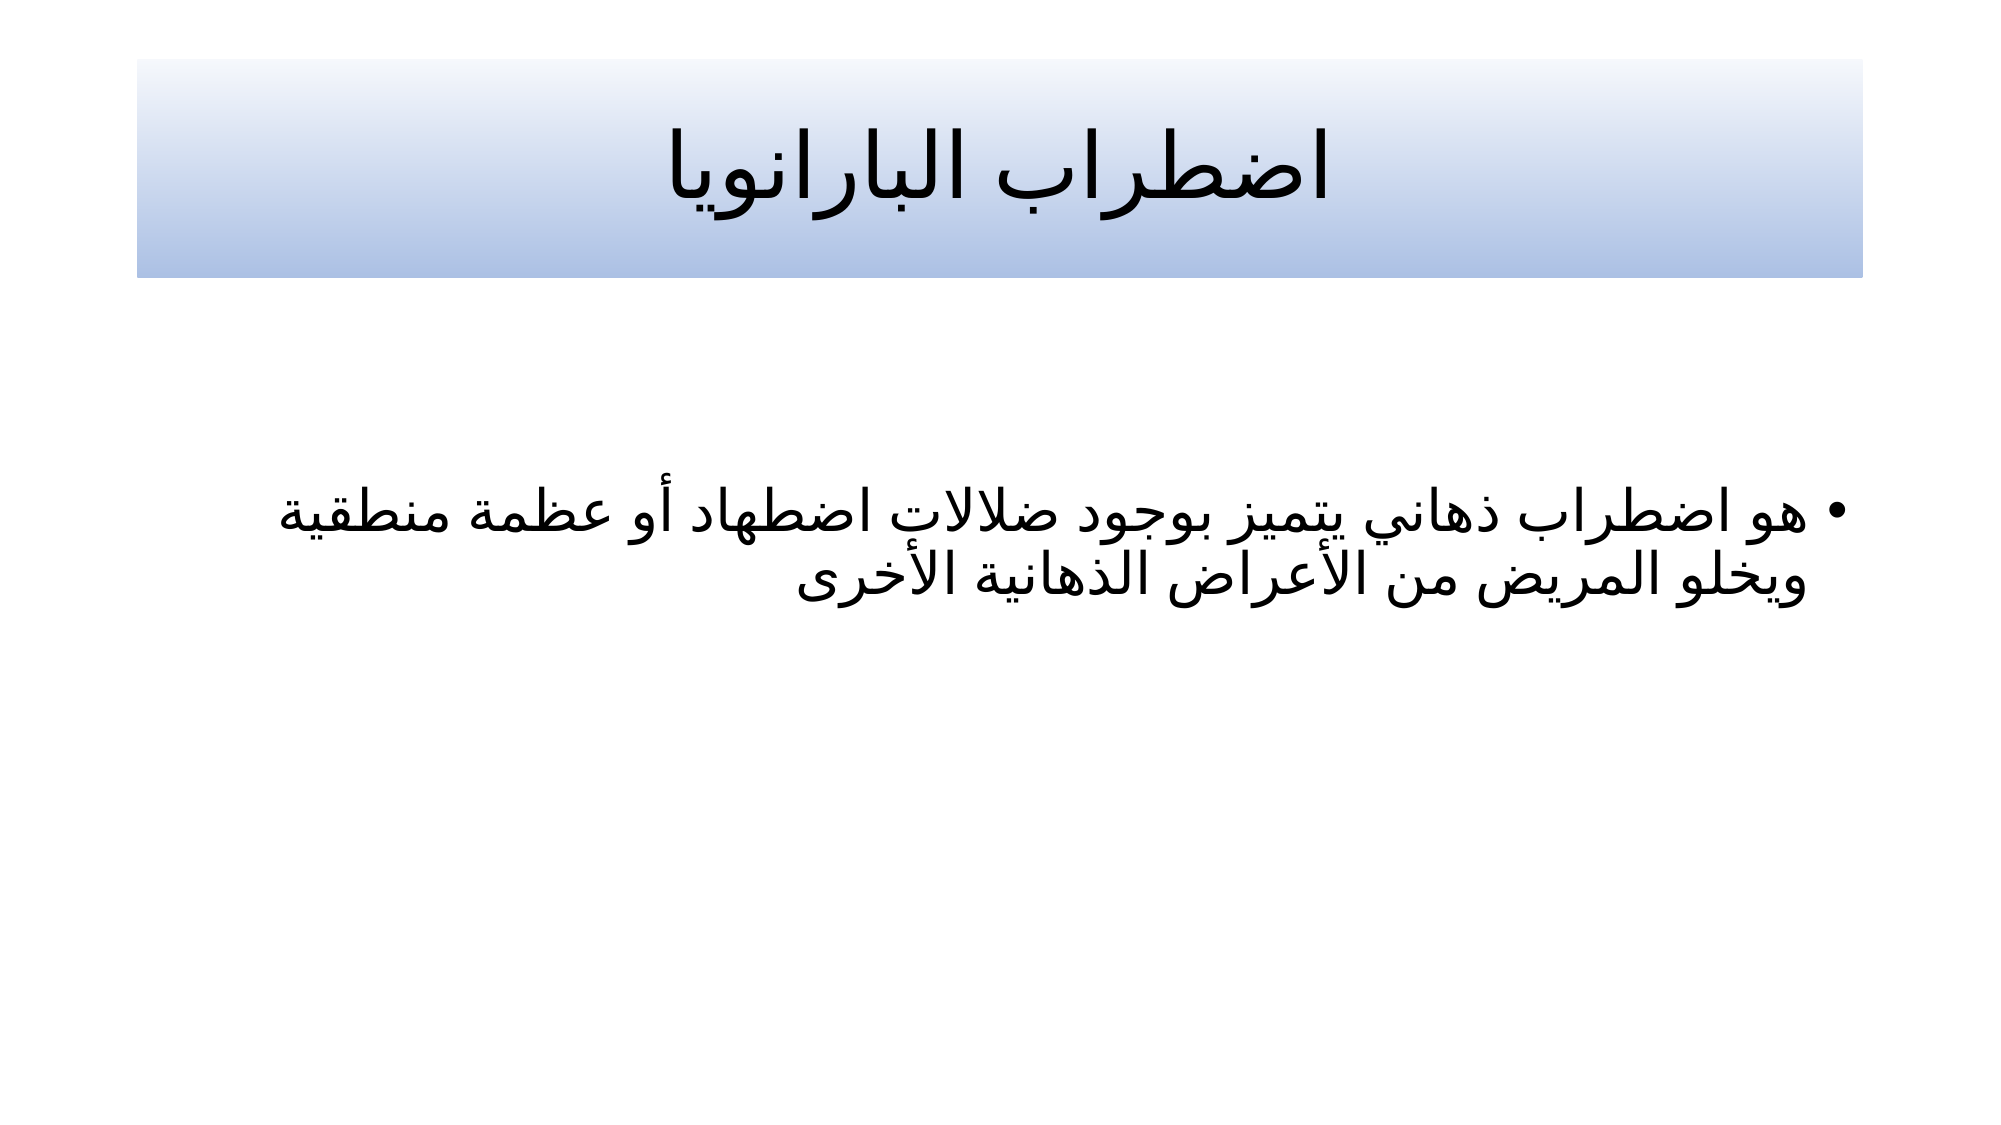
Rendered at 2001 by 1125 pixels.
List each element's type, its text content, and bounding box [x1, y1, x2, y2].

title اضطراب البارانويا [137, 59, 1863, 278]
list هو اضطراب ذهاني يتميز بوجود ضلالات اضطهاد أو عظمة منطقية ويخلو المريض من الأعراض الذهانية الأخرى [137, 299, 1863, 1014]
